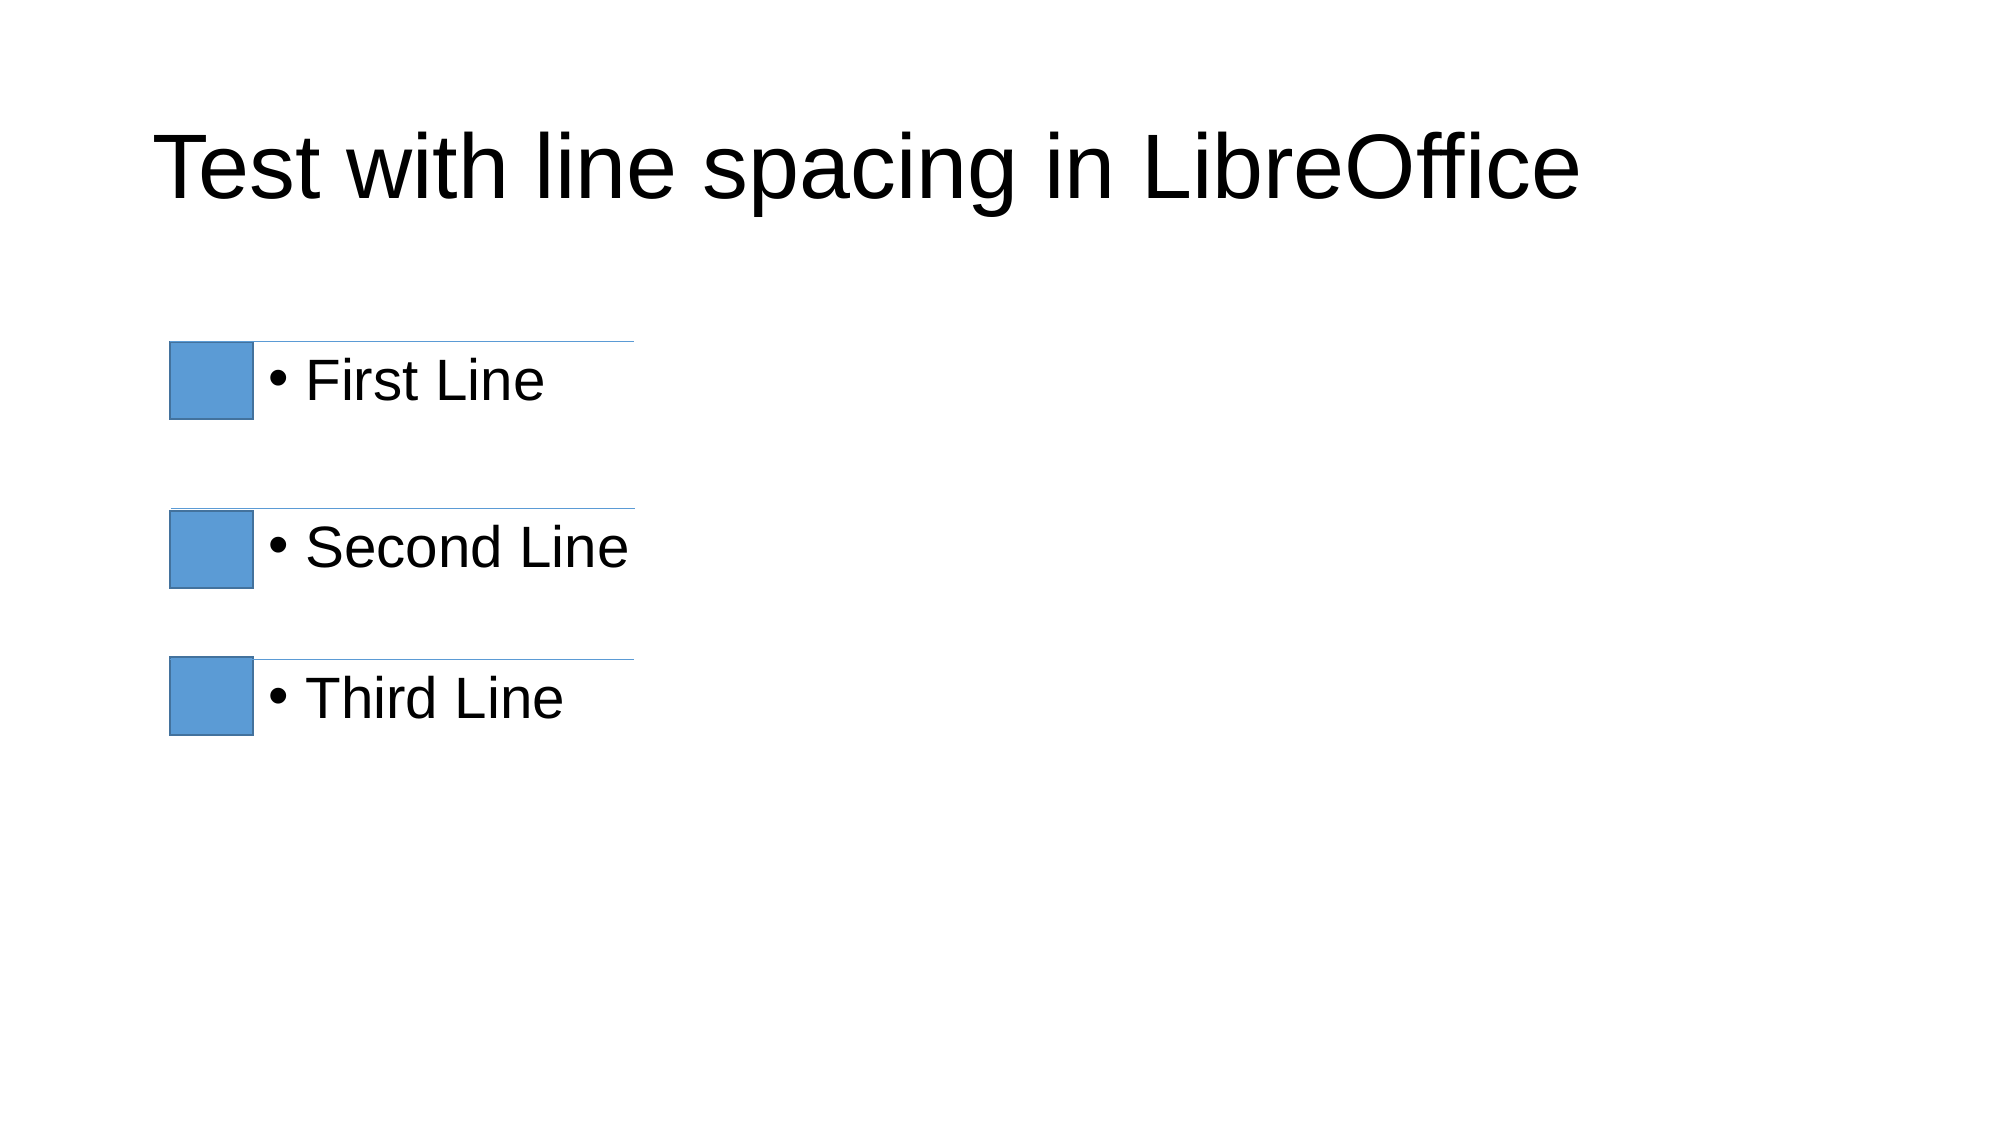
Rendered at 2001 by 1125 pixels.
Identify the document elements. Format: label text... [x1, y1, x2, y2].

list First Line Second Line Third Line [253, 299, 1863, 1014]
title Test with line spacing in LibreOffice [137, 59, 1863, 278]
text_box [169, 342, 254, 420]
text_box [169, 660, 254, 736]
text_box [169, 510, 254, 589]
